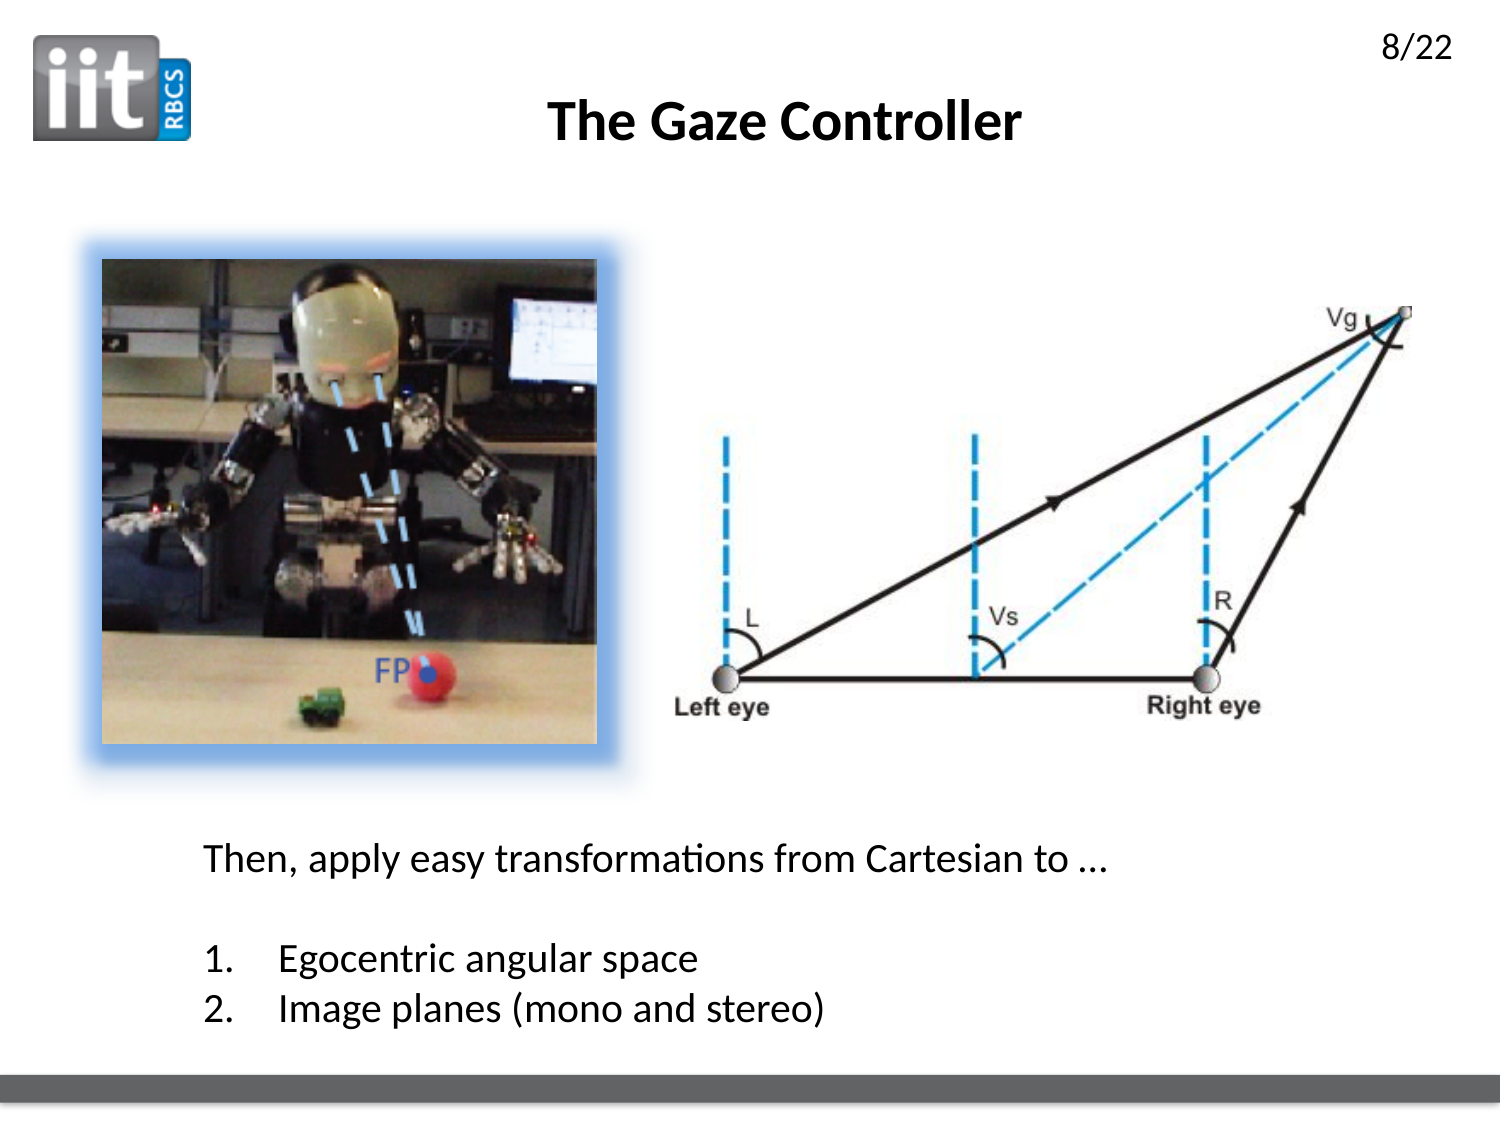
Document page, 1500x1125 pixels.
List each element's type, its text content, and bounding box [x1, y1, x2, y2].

slide_number 8/22 [1366, 14, 1500, 69]
text_box Then, apply easy transformations from Cartesian to … Egocentric angular space Image planes (mono and stereo) [188, 823, 1358, 1039]
picture [674, 306, 1412, 721]
picture [101, 259, 597, 744]
text_box The Gaze Controller [253, 75, 1317, 160]
picture [33, 35, 191, 141]
